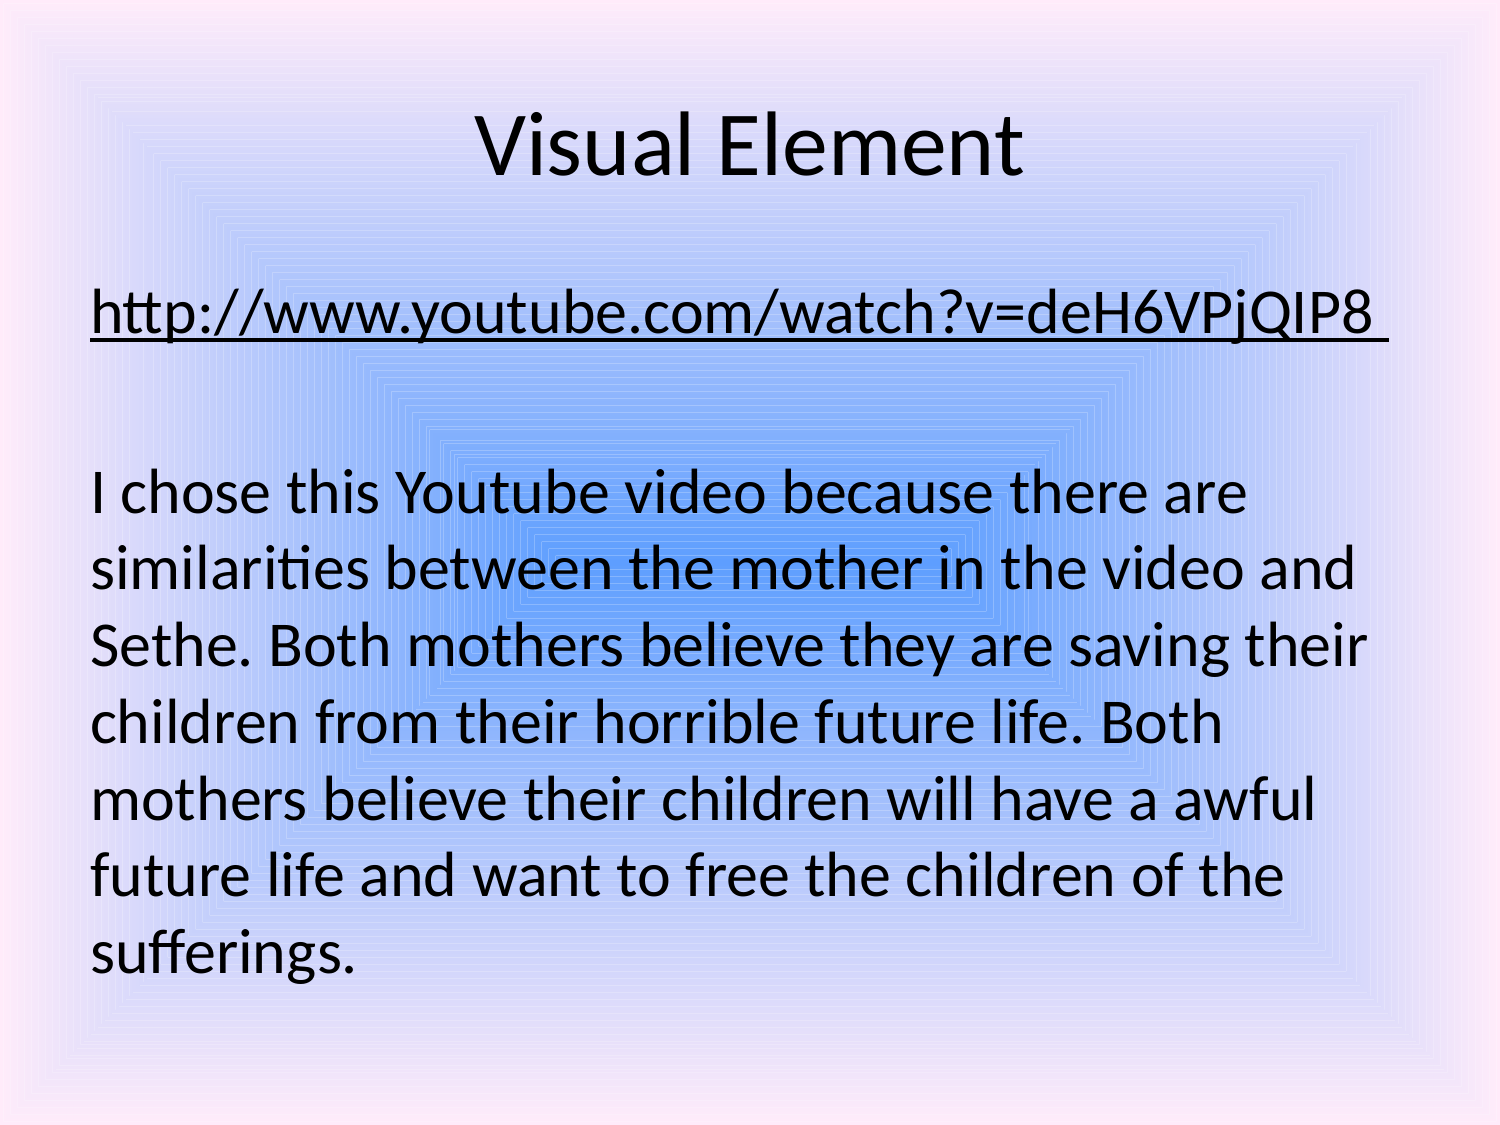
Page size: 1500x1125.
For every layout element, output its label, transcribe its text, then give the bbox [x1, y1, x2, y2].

list http://www.youtube.com/watch?v=deH6VPjQIP8 I chose this Youtube video because there are similarities between the mother in the video and Sethe. Both mothers believe they are saving their children from their horrible future life. Both mothers believe their children will have a awful future life and want to free the children of the sufferings. [75, 262, 1425, 1005]
title Visual Element [75, 45, 1425, 233]
